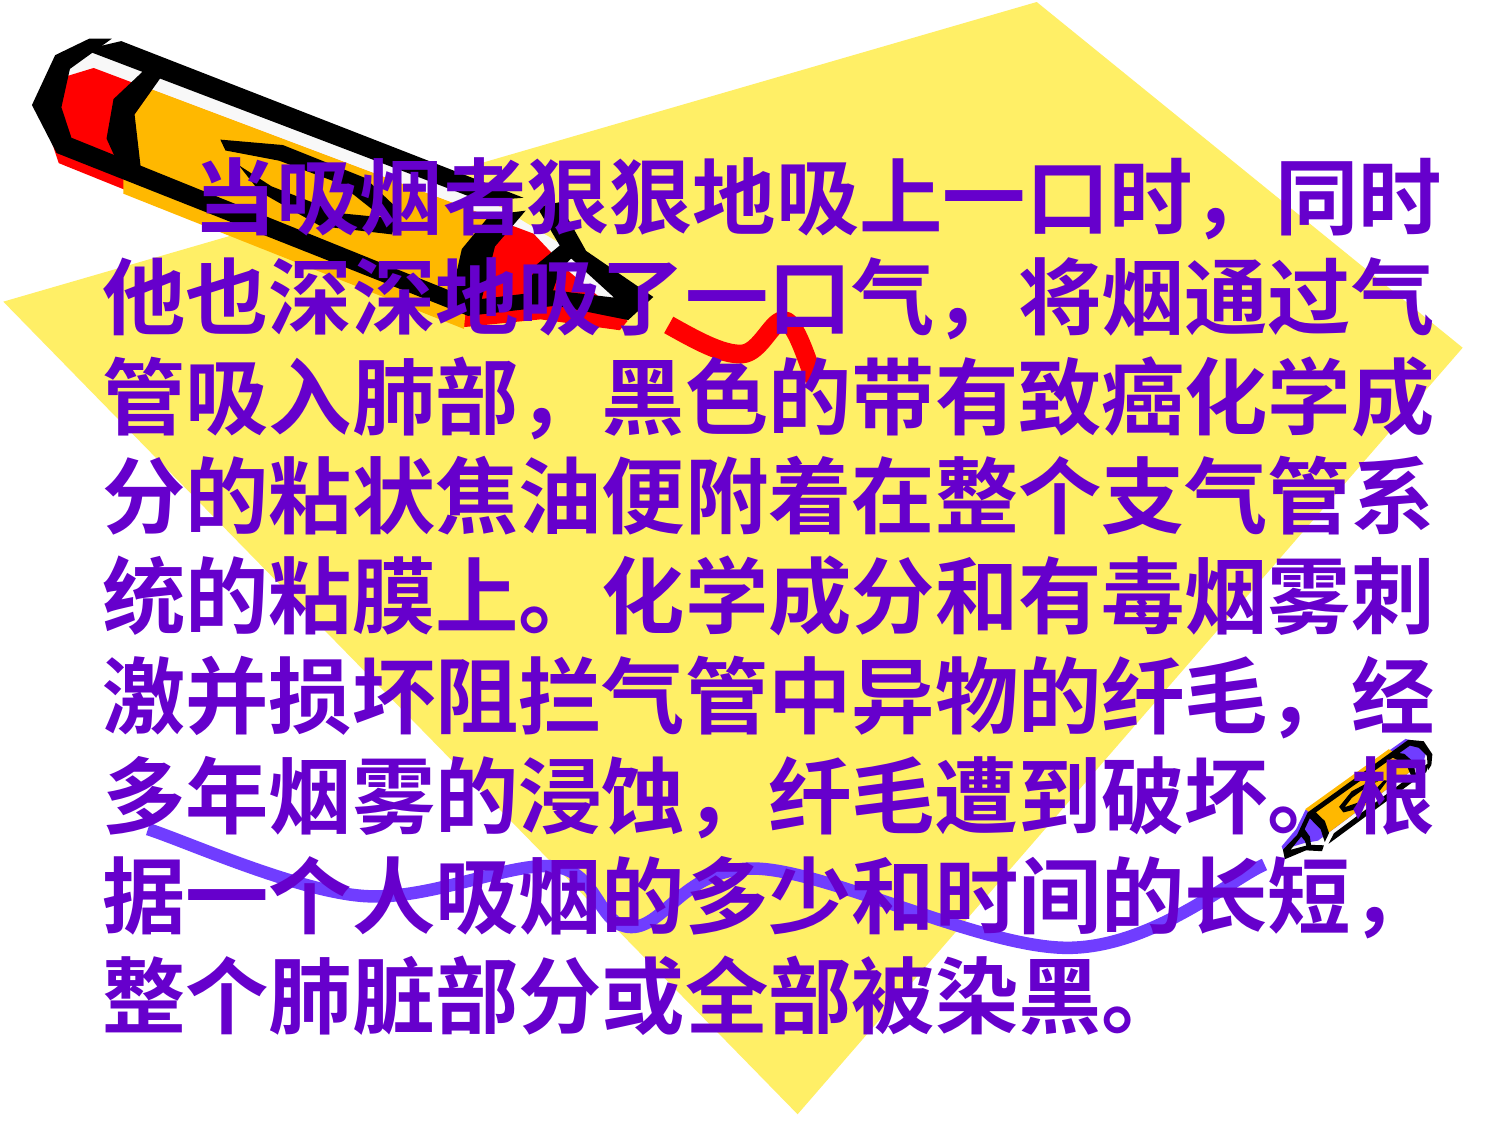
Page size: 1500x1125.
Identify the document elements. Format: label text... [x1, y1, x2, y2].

subtitle 当吸烟者狠狠地吸上一口时，同时他也深深地吸了一口气，将烟通过气管吸入肺部，黑色的带有致癌化学成分的粘状焦油便附着在整个支气管系统的粘膜上。化学成分和有毒烟雾刺激并损坏阻拦气管中异物的纤毛，经多年烟雾的浸蚀，纤毛遭到破坏。根据一个人吸烟的多少和时间的长短，整个肺脏部分或全部被染黑。 [87, 136, 1500, 1088]
